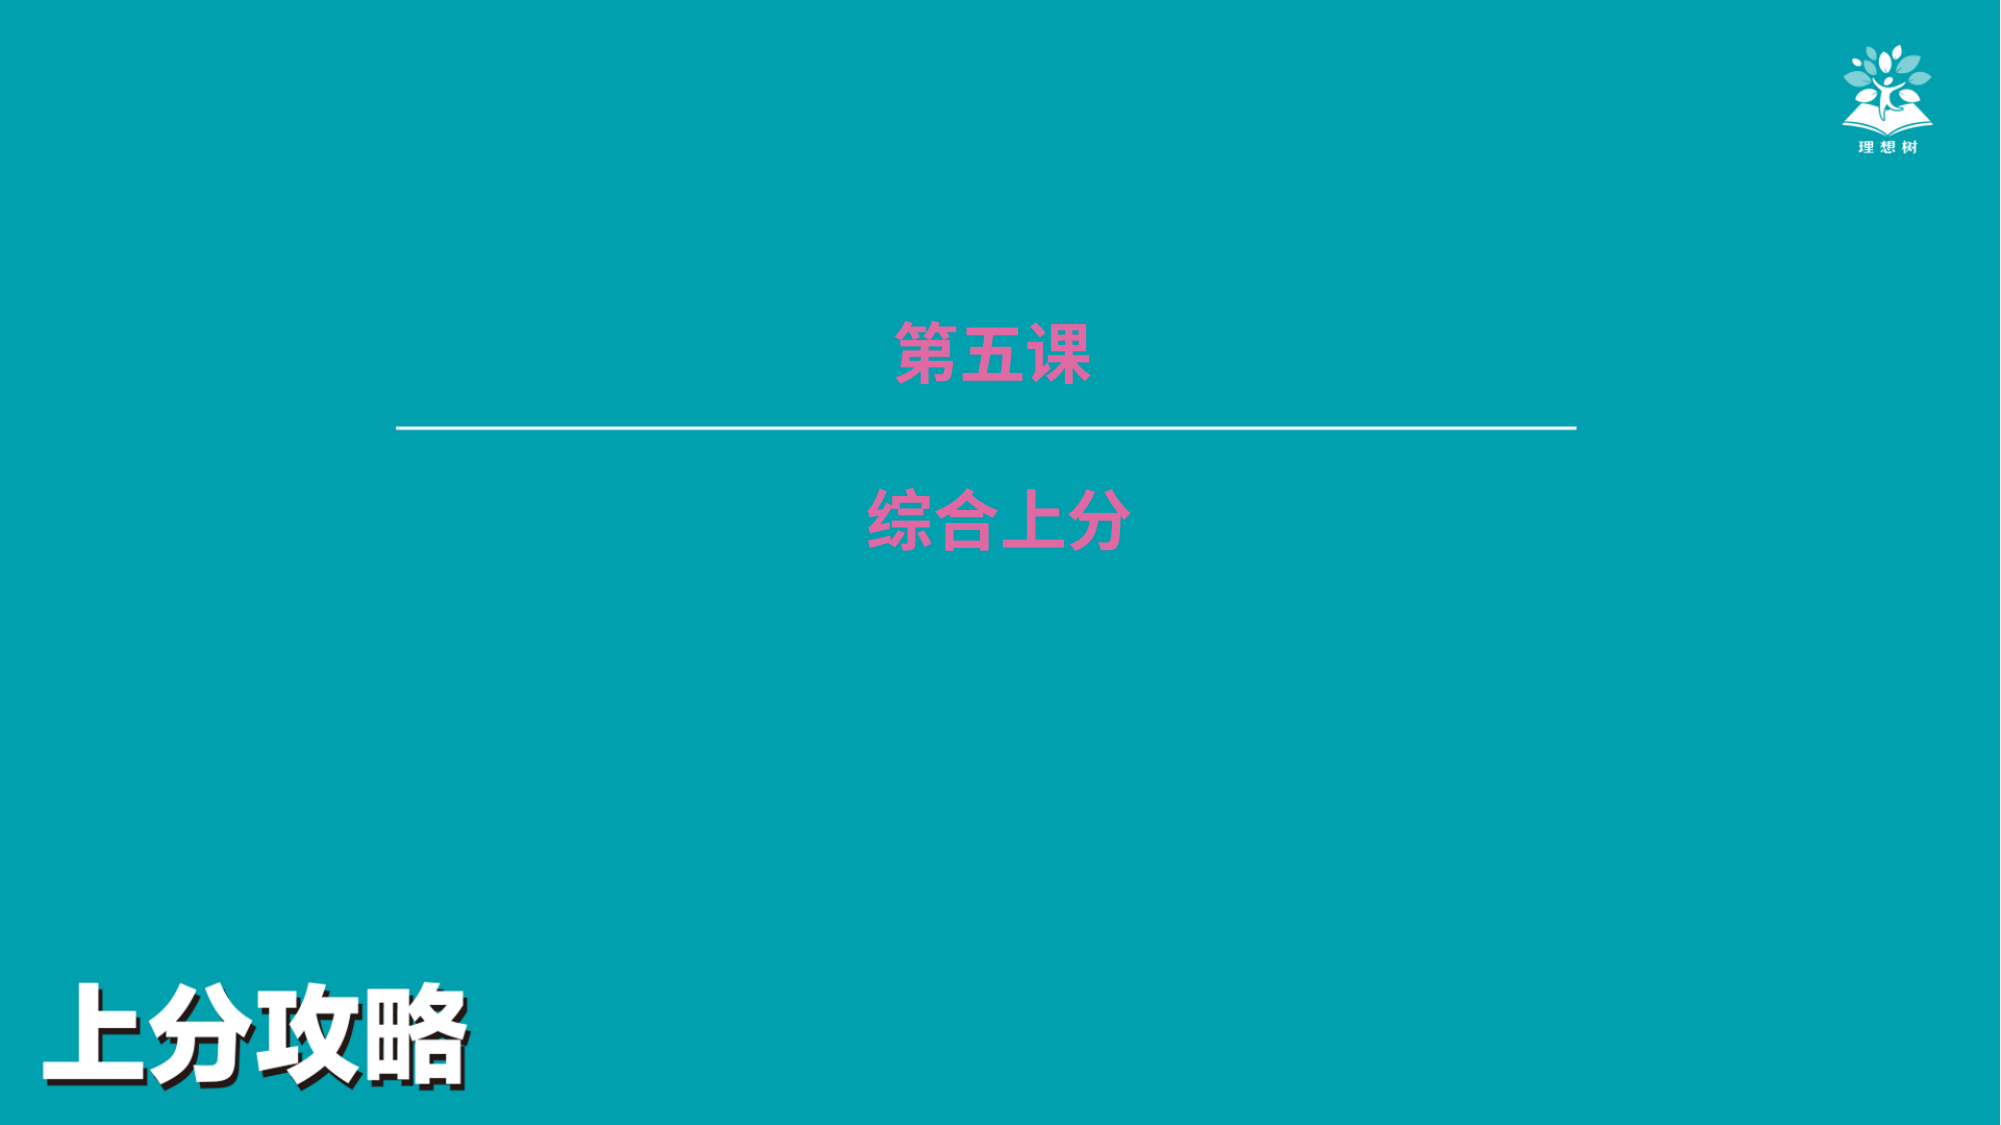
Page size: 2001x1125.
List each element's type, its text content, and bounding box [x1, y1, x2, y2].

picture [0, 487, 2000, 1125]
picture [0, 0, 2000, 380]
text_box 第五课 综合上分 [0, 380, 2000, 487]
